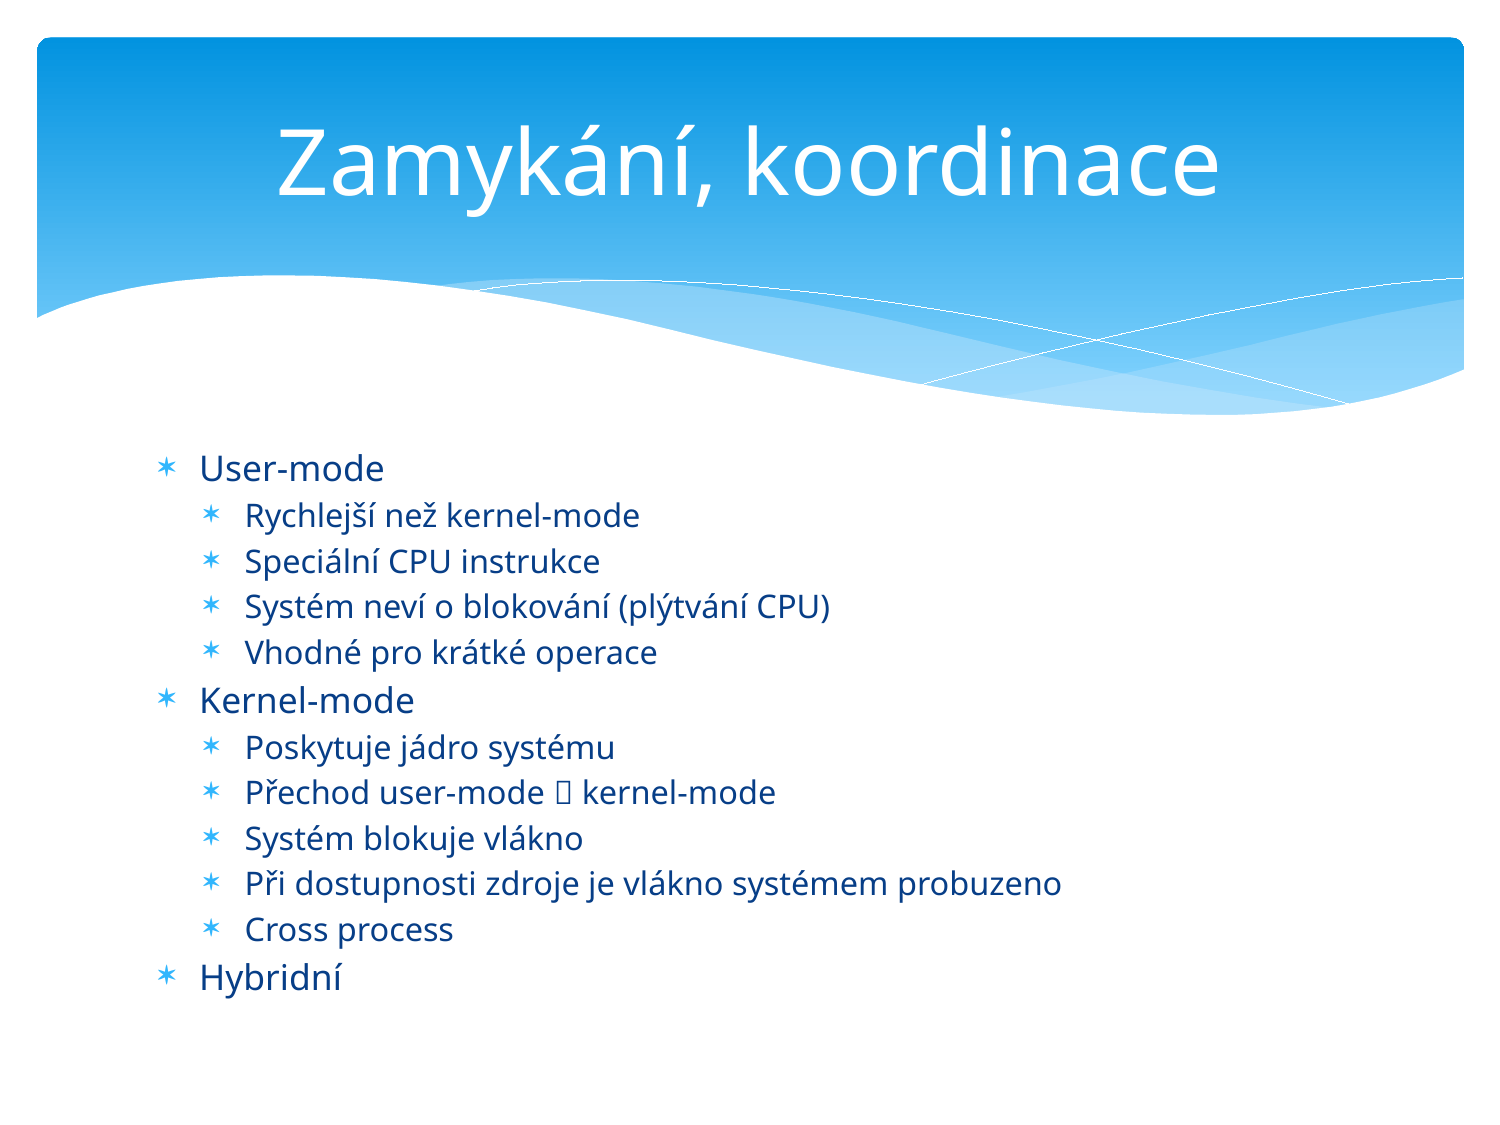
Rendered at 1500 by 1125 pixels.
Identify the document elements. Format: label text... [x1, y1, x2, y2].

title Zamykání, koordinace [75, 55, 1425, 261]
list User-mode Rychlejší než kernel-mode Speciální CPU instrukce Systém neví o blokování (plýtvání CPU) Vhodné pro krátké operace Kernel-mode Poskytuje jádro systému Přechod user-mode  kernel-mode Systém blokuje vlákno Při dostupnosti zdroje je vlákno systémem probuzeno Cross process Hybridní [143, 438, 1359, 1005]
